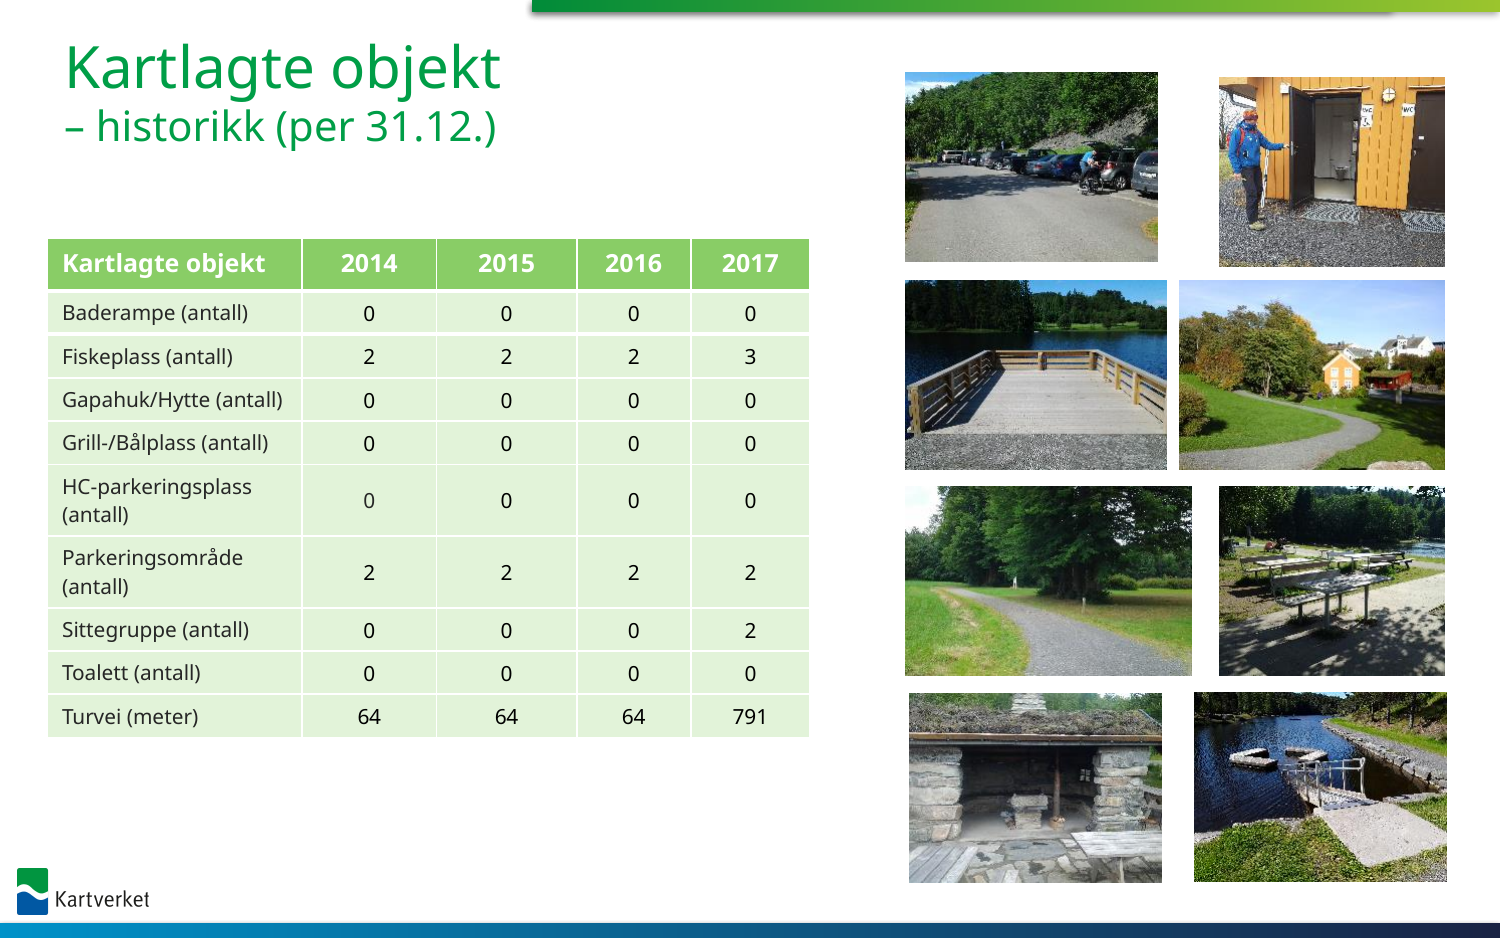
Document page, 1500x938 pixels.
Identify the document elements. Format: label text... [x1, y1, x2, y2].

table_cell 0 [303, 293, 436, 332]
table_cell 0 [437, 652, 576, 693]
table_cell 2 [437, 537, 576, 607]
table_header 2016 [578, 239, 690, 289]
picture [905, 72, 1158, 262]
table_cell 0 [303, 465, 436, 535]
table_cell 0 [437, 422, 576, 464]
table_cell 64 [437, 695, 576, 737]
picture [1194, 692, 1448, 882]
table_cell 0 [692, 652, 809, 693]
picture [905, 280, 1167, 470]
table_cell 0 [303, 379, 436, 420]
table_cell 0 [437, 293, 576, 332]
text_box Kartlagte objekt – historikk (per 31.12.) [49, 14, 1431, 158]
table_cell Gapahuk/Hytte (antall) [48, 379, 301, 420]
picture [1179, 280, 1445, 470]
table_cell 0 [437, 465, 576, 535]
picture [1219, 486, 1445, 676]
picture [905, 486, 1193, 676]
table_cell Parkeringsområde (antall) [48, 537, 301, 607]
table_cell 0 [692, 422, 809, 464]
table_cell 0 [578, 465, 690, 535]
table_cell 2 [692, 537, 809, 607]
table_cell 0 [578, 293, 690, 332]
table_cell 2 [437, 336, 576, 377]
table_cell 0 [437, 379, 576, 420]
table_cell 0 [303, 609, 436, 650]
table_cell 0 [692, 379, 809, 420]
table_cell 2 [692, 609, 809, 650]
table_cell 64 [303, 695, 436, 737]
table_cell 0 [578, 379, 690, 420]
table_cell HC-parkeringsplass (antall) [48, 465, 301, 535]
table_cell Sittegruppe (antall) [48, 609, 301, 650]
picture [909, 693, 1163, 884]
picture [1219, 77, 1445, 267]
table_header 2015 [437, 239, 576, 289]
table_cell 0 [578, 609, 690, 650]
table_header Kartlagte objekt [48, 239, 301, 289]
table_header 2017 [692, 239, 809, 289]
table_cell Turvei (meter) [48, 695, 301, 737]
table_cell 2 [578, 336, 690, 377]
table_cell 0 [692, 465, 809, 535]
table_cell 0 [692, 293, 809, 332]
table_cell 0 [578, 422, 690, 464]
table_cell Baderampe (antall) [48, 293, 301, 332]
table_cell Fiskeplass (antall) [48, 336, 301, 377]
table_cell 2 [578, 537, 690, 607]
table_cell 0 [578, 652, 690, 693]
table_cell 0 [303, 652, 436, 693]
table_header 2014 [303, 239, 436, 289]
table_cell 0 [437, 609, 576, 650]
table_cell 0 [303, 422, 436, 464]
table_cell Toalett (antall) [48, 652, 301, 693]
table_cell 64 [578, 695, 690, 737]
table_cell Grill-/Bålplass (antall) [48, 422, 301, 464]
table_cell 2 [303, 336, 436, 377]
table_cell 791 [692, 695, 809, 737]
table_cell 3 [692, 336, 809, 377]
table_cell 2 [303, 537, 436, 607]
